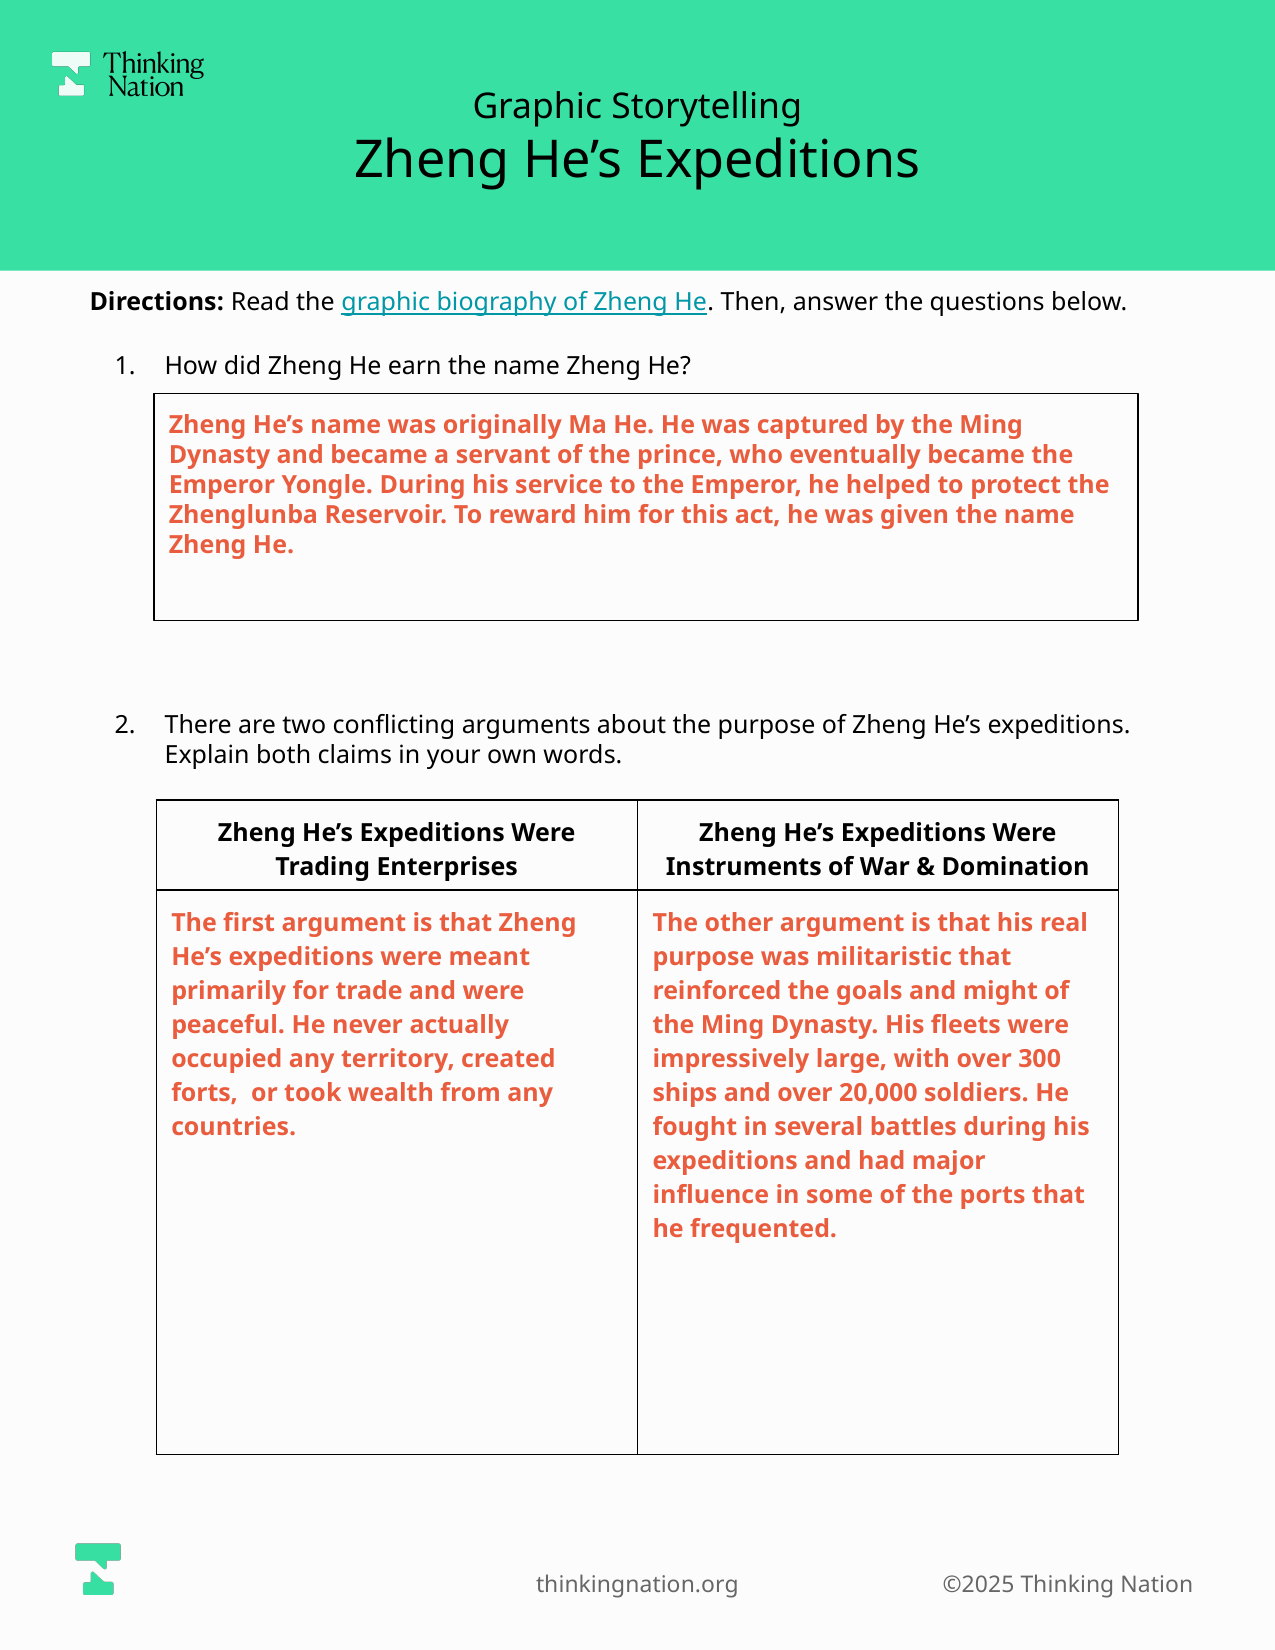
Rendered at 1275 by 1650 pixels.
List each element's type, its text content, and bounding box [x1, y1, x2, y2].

text_box Zheng He’s name was originally Ma He. He was captured by the Ming Dynasty and became a servant of the prince, who eventually became the Emperor Yongle. During his service to the Emperor, he helped to protect the Zhenglunba Reservoir. To reward him for this act, he was given the name Zheng He. [153, 393, 1138, 621]
text_box thinkingnation.org [486, 1553, 789, 1605]
text_box Graphic Storytelling Zheng He’s Expeditions [0, 0, 1275, 271]
table_cell The other argument is that his real purpose was militaristic that reinforced the goals and might of the Ming Dynasty. His fleets were impressively large, with over 300 ships and over 20,000 soldiers. He fought in several battles during his expeditions and had major influence in some of the ports that he frequented. [638, 891, 1118, 1454]
picture [62, 1533, 134, 1605]
table_header Zheng He’s Expeditions Were Instruments of War & Domination [638, 801, 1118, 889]
picture [35, 37, 210, 110]
table_header Zheng He’s Expeditions Were Trading Enterprises [157, 801, 637, 889]
text_box Directions: Read the graphic biography of Zheng He. Then, answer the questions below. How did Zheng He earn the name Zheng He? There are two conflicting arguments about the purpose of Zheng He’s expeditions. Explain both claims in your own words. [74, 270, 1201, 964]
table_cell The first argument is that Zheng He’s expeditions were meant primarily for trade and were peaceful. He never actually occupied any territory, created forts, or took wealth from any countries. [157, 891, 637, 1454]
text_box ©2025 Thinking Nation [907, 1553, 1210, 1605]
